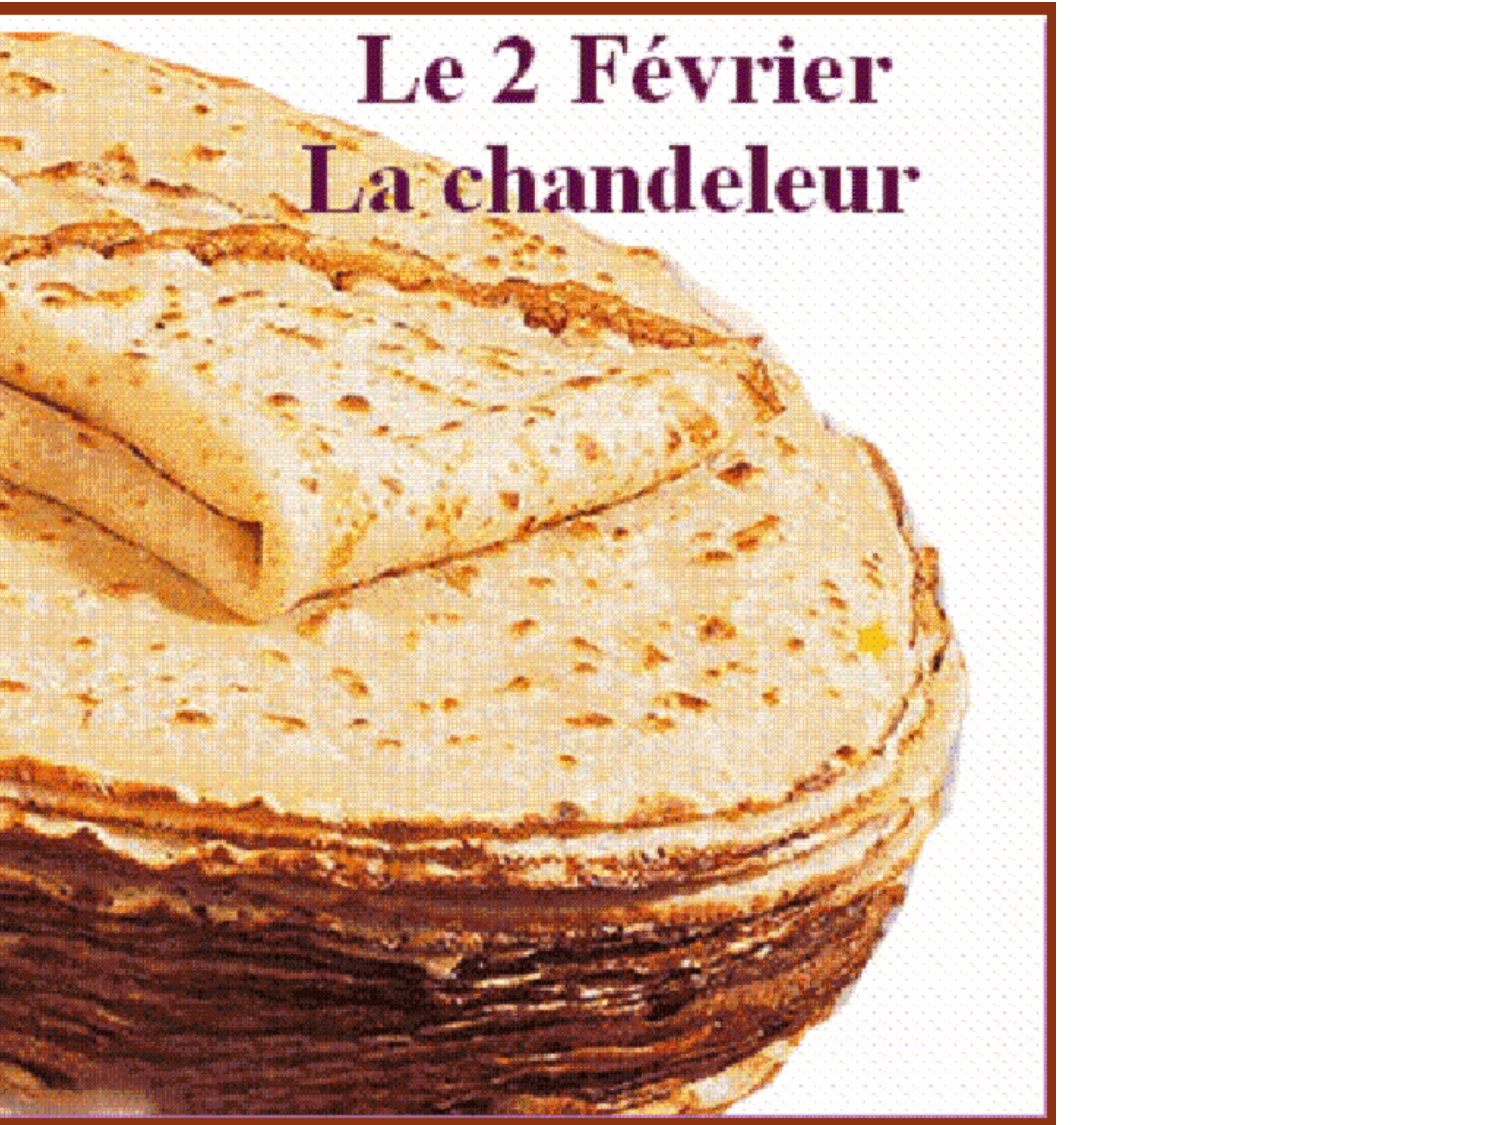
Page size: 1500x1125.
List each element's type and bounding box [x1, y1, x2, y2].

picture [0, 2, 1056, 1125]
